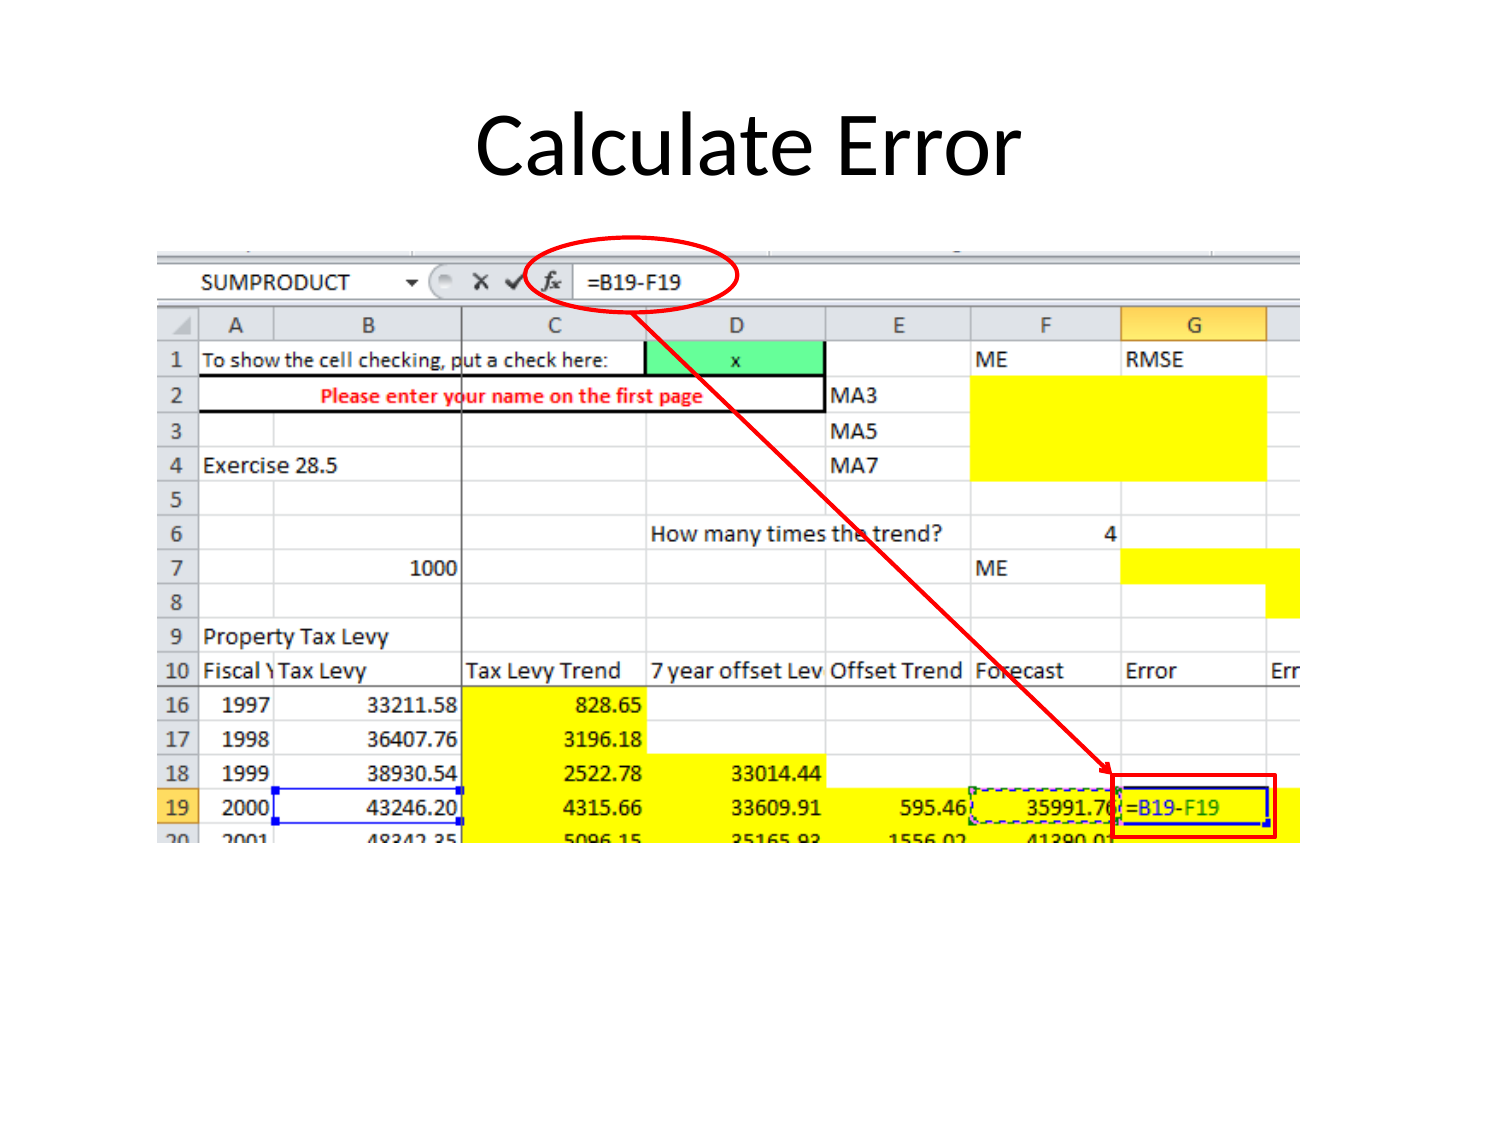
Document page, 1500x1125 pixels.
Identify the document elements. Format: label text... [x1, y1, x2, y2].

text_box [548, 235, 714, 249]
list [156, 251, 1301, 844]
title Calculate Error [75, 45, 1425, 233]
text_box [630, 312, 1113, 776]
